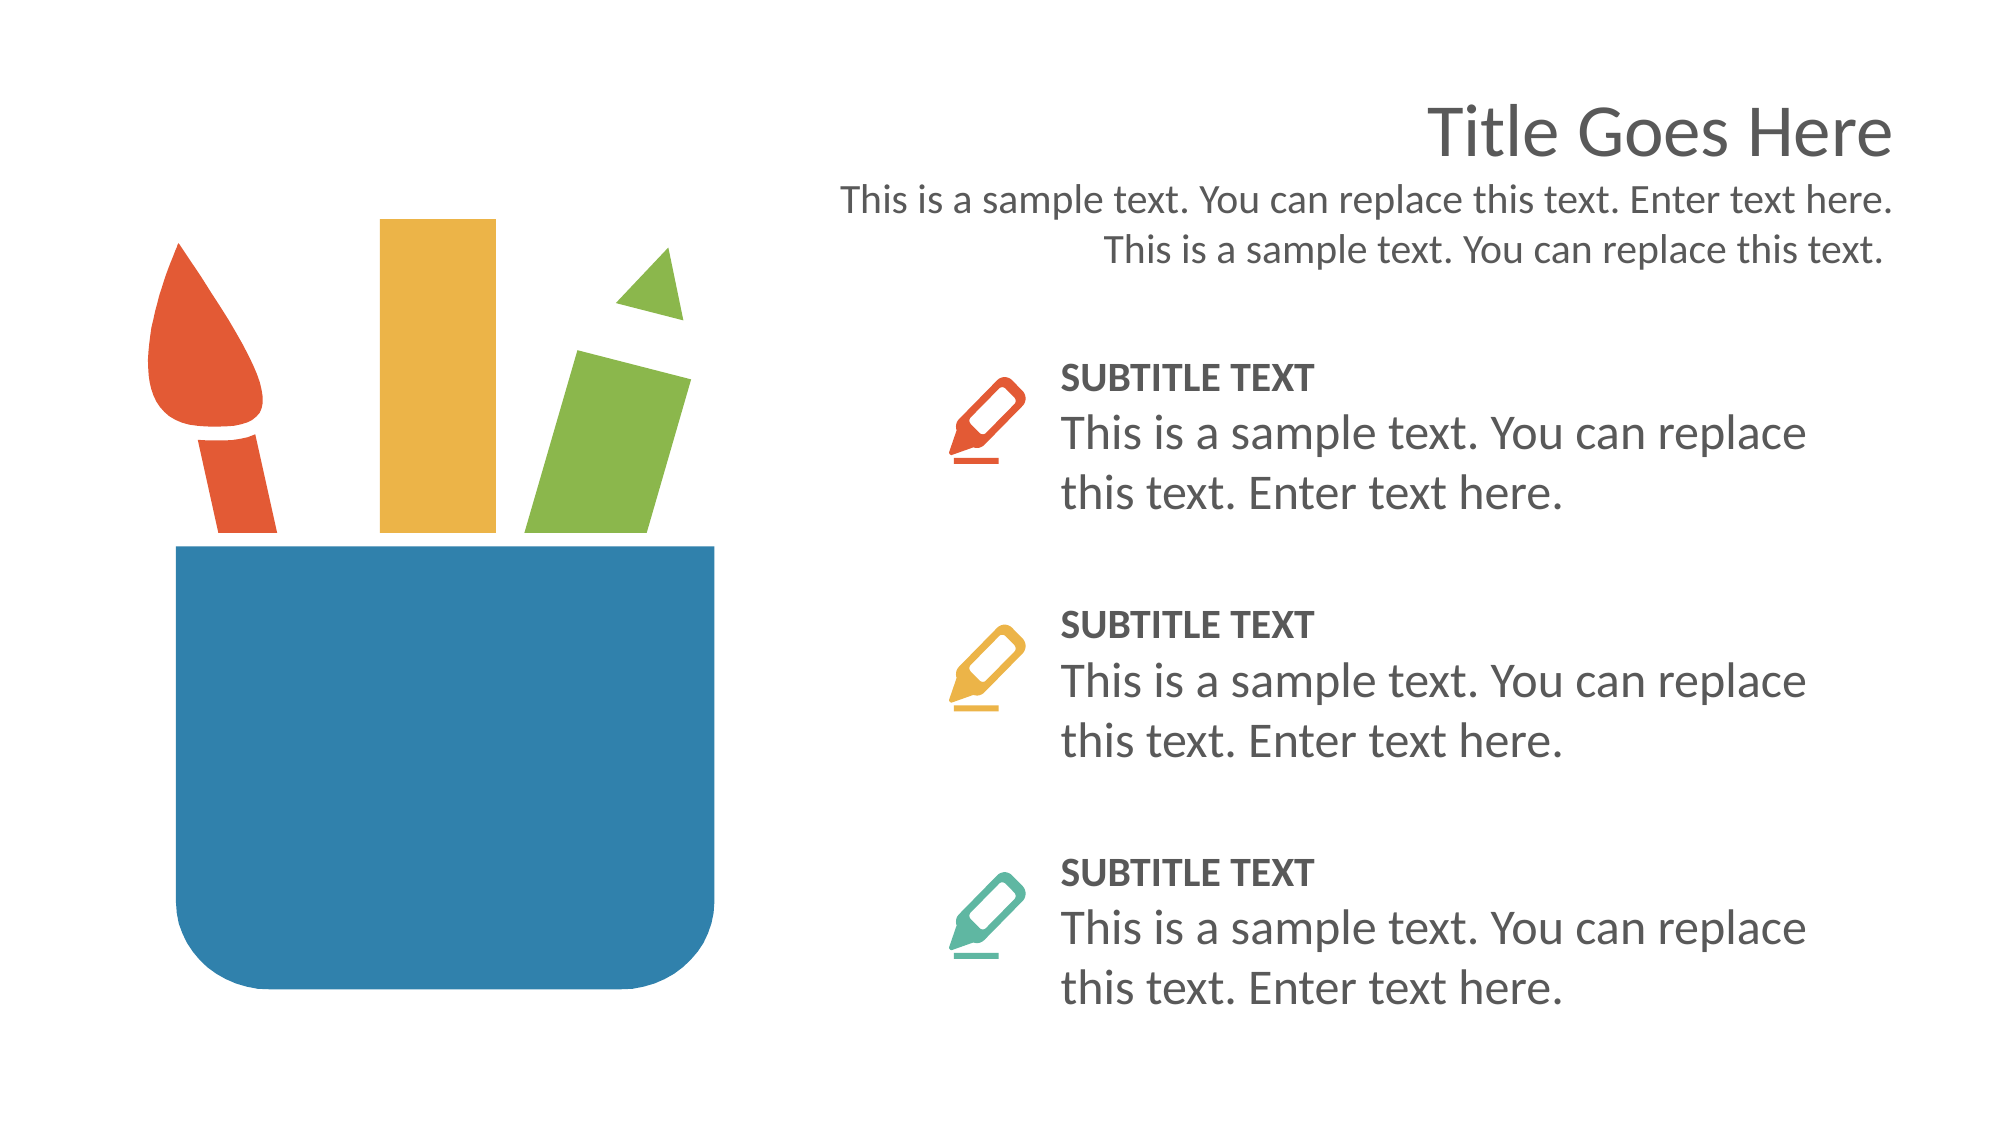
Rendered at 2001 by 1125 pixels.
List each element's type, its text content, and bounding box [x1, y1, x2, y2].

text_box [197, 434, 278, 533]
text_box [175, 546, 715, 990]
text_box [948, 837, 1863, 1025]
text_box [524, 350, 692, 533]
text_box Title Goes Here This is a sample text. You can replace this text. Enter text here. This is a sample text. You can replace this text. [803, 74, 1909, 279]
text_box [379, 219, 496, 533]
text_box [147, 243, 263, 427]
text_box [615, 247, 684, 321]
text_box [948, 341, 1863, 530]
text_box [948, 589, 1863, 777]
